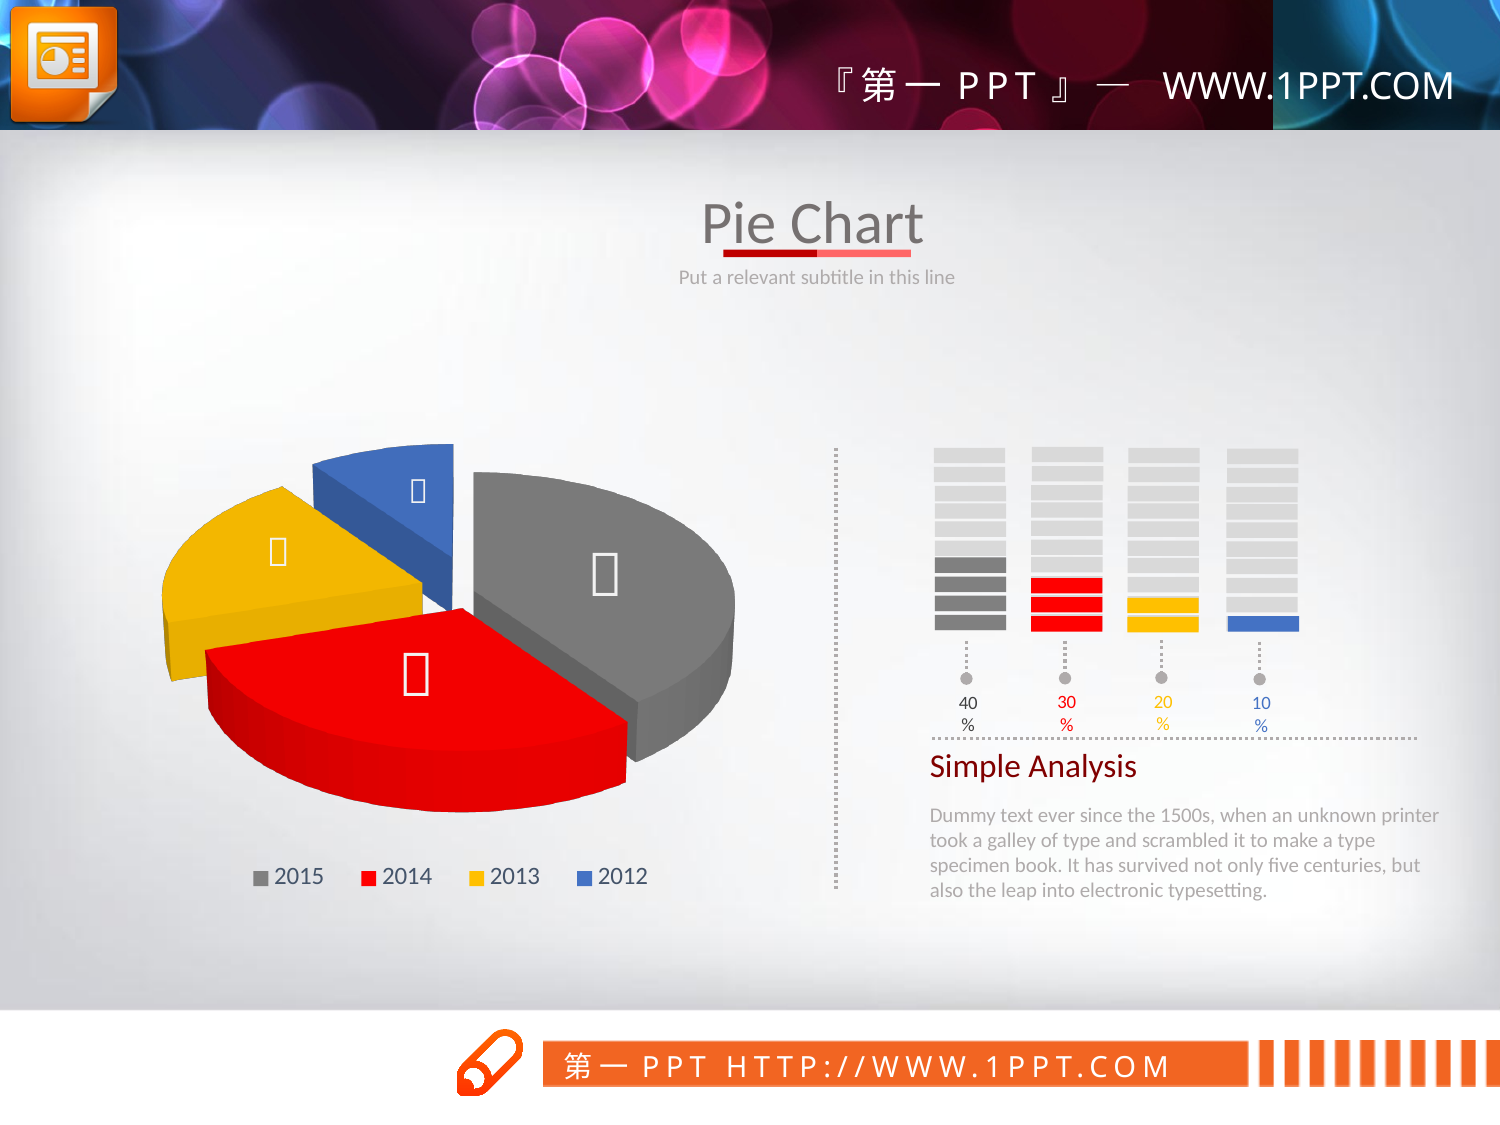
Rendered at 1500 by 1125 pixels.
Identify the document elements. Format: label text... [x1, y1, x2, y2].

picture [543, 1040, 1500, 1087]
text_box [933, 447, 1007, 556]
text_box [1127, 597, 1199, 633]
text_box Put a relevant subtitle in this line [628, 252, 1006, 300]
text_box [1127, 447, 1200, 597]
text_box Simple Analysis Dummy text ever since the 1500s, when an unknown printer took a galley of type and scrambled it to make a type specimen book. It has survived not only five centuries, but also the leap into electronic typesetting. [917, 738, 1465, 947]
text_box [940, 640, 997, 737]
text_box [1135, 640, 1192, 737]
picture [0, 0, 1500, 1012]
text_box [1233, 641, 1290, 737]
text_box Pie Chart [473, 140, 1154, 262]
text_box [1030, 446, 1104, 578]
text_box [723, 249, 912, 258]
chart [85, 420, 862, 906]
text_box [1226, 448, 1299, 632]
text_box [934, 557, 1007, 631]
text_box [1038, 641, 1096, 737]
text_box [1030, 577, 1103, 632]
